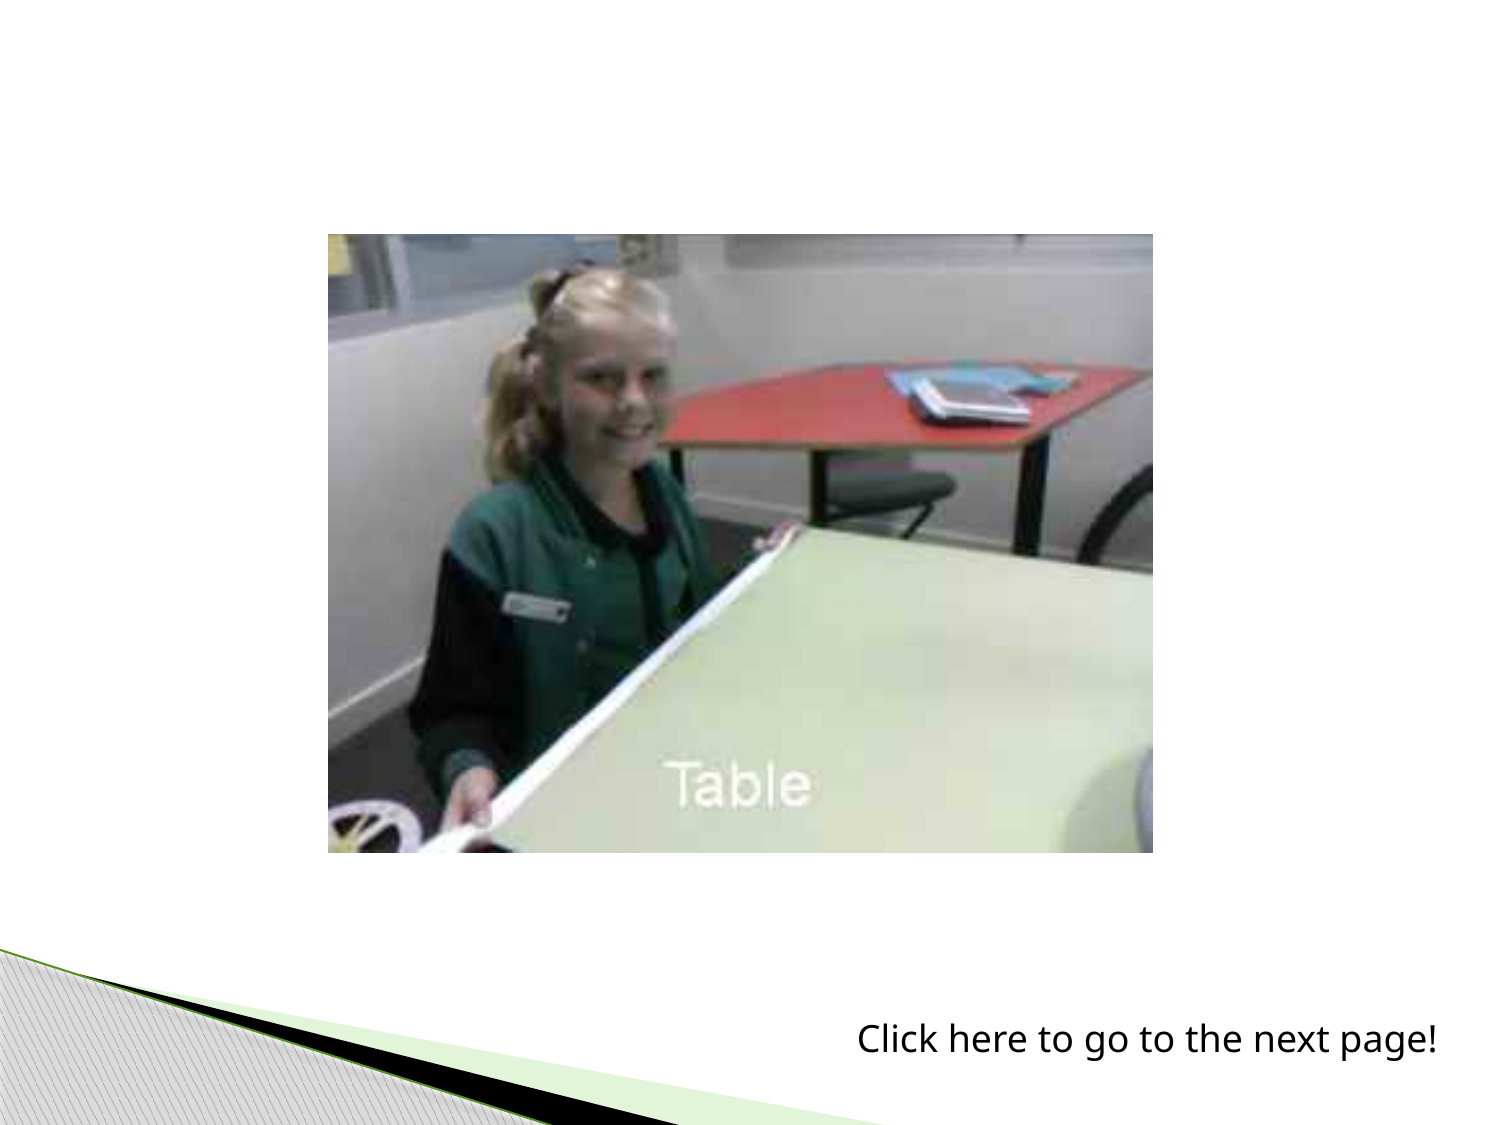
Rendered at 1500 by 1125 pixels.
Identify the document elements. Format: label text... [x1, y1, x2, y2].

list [327, 234, 1153, 853]
text_box Click here to go to the next page! [621, 1007, 1454, 1068]
